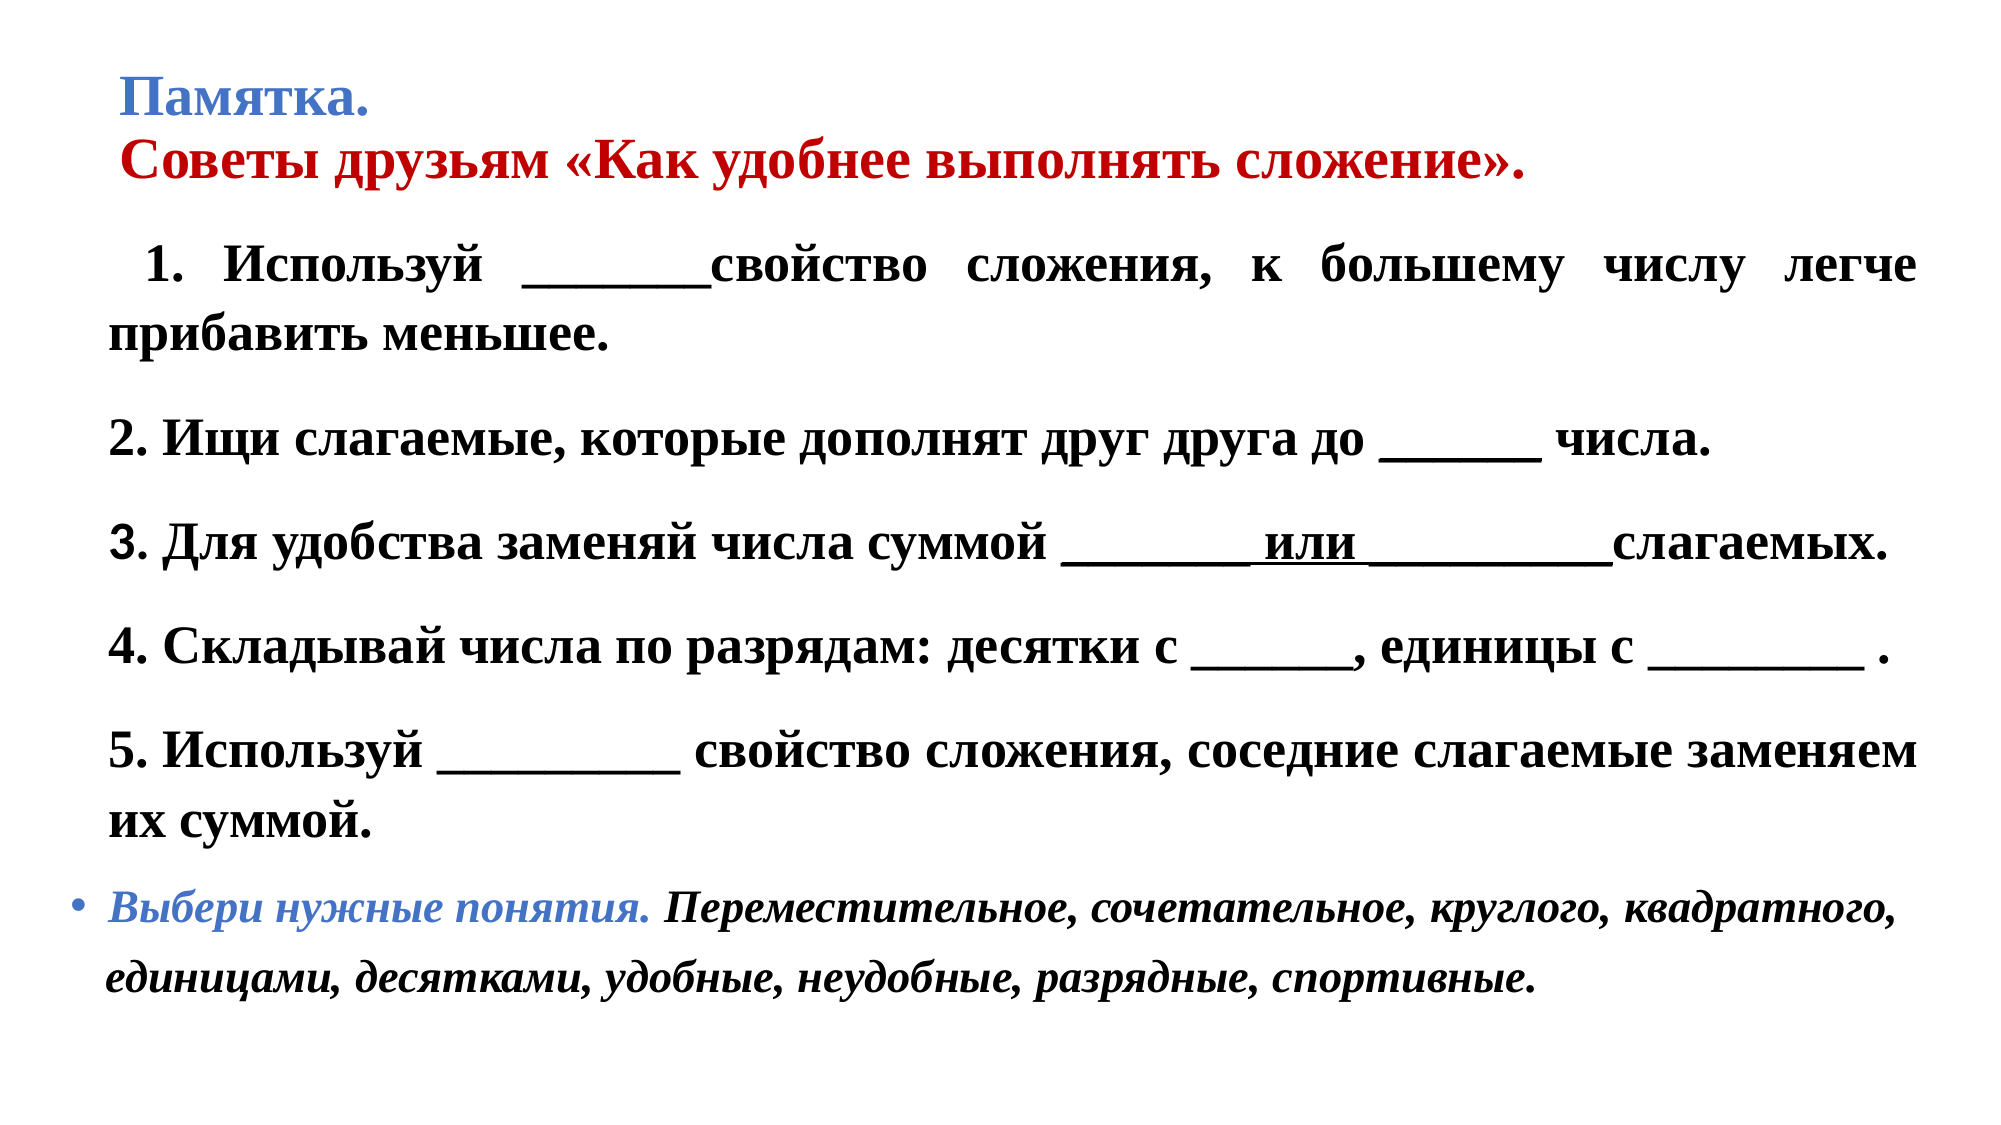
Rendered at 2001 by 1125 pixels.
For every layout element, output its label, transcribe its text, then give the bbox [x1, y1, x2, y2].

list 1. Используй _______свойство сложения, к большему числу легче прибавить меньшее. 2. Ищи слагаемые, которые дополнят друг друга до ______ числа. 3. Для удобства заменяй числа суммой _______ или _________слагаемых. 4. Складывай числа по разрядам: десятки с ______, единицы с ________ . 5. Используй _________ свойство сложения, соседние слагаемые заменяем их суммой. Выбери нужные понятия. Переместительное, сочетательное, круглого, квадратного, единицами, десятками, удобные, неудобные, разрядные, спортивные. [55, 215, 1934, 1085]
title Памятка. Советы друзьям «Как удобнее выполнять сложение». [104, 40, 1888, 215]
